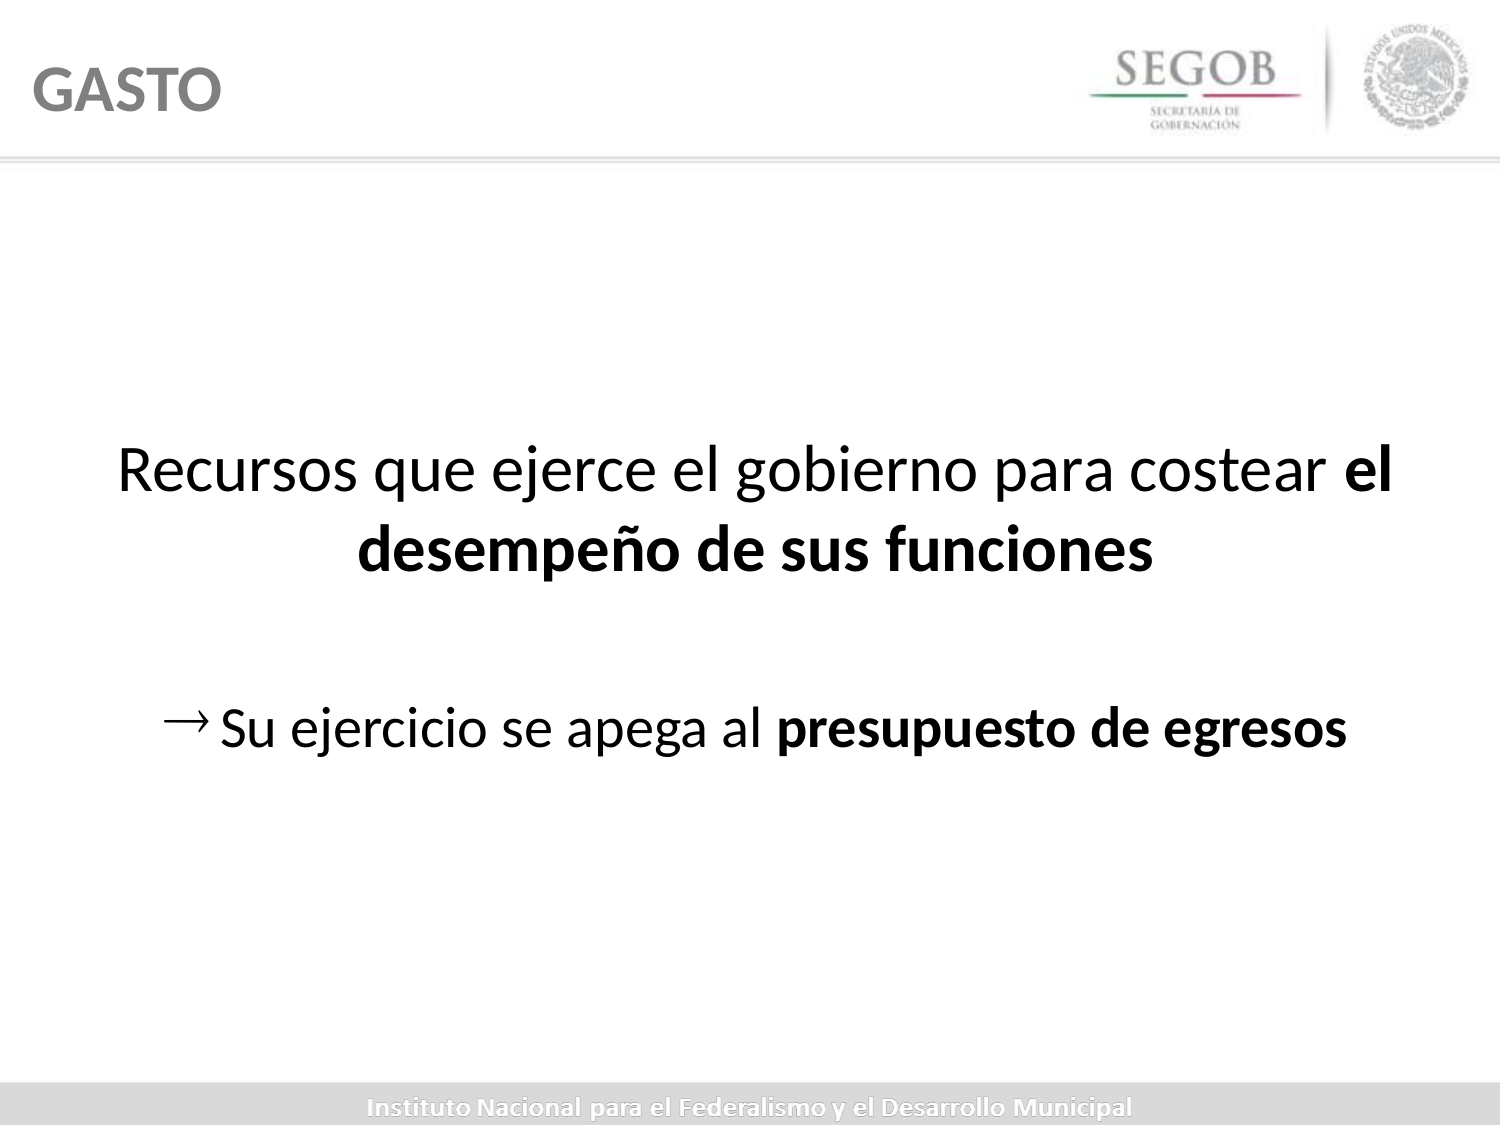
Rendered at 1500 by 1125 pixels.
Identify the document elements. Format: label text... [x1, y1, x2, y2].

list Recursos que ejerce el gobierno para costear el desempeño de sus funciones Su ejercicio se apega al presupuesto de egresos [100, 302, 1412, 882]
picture [0, 0, 1500, 1125]
text_box GASTO [17, 52, 1070, 132]
